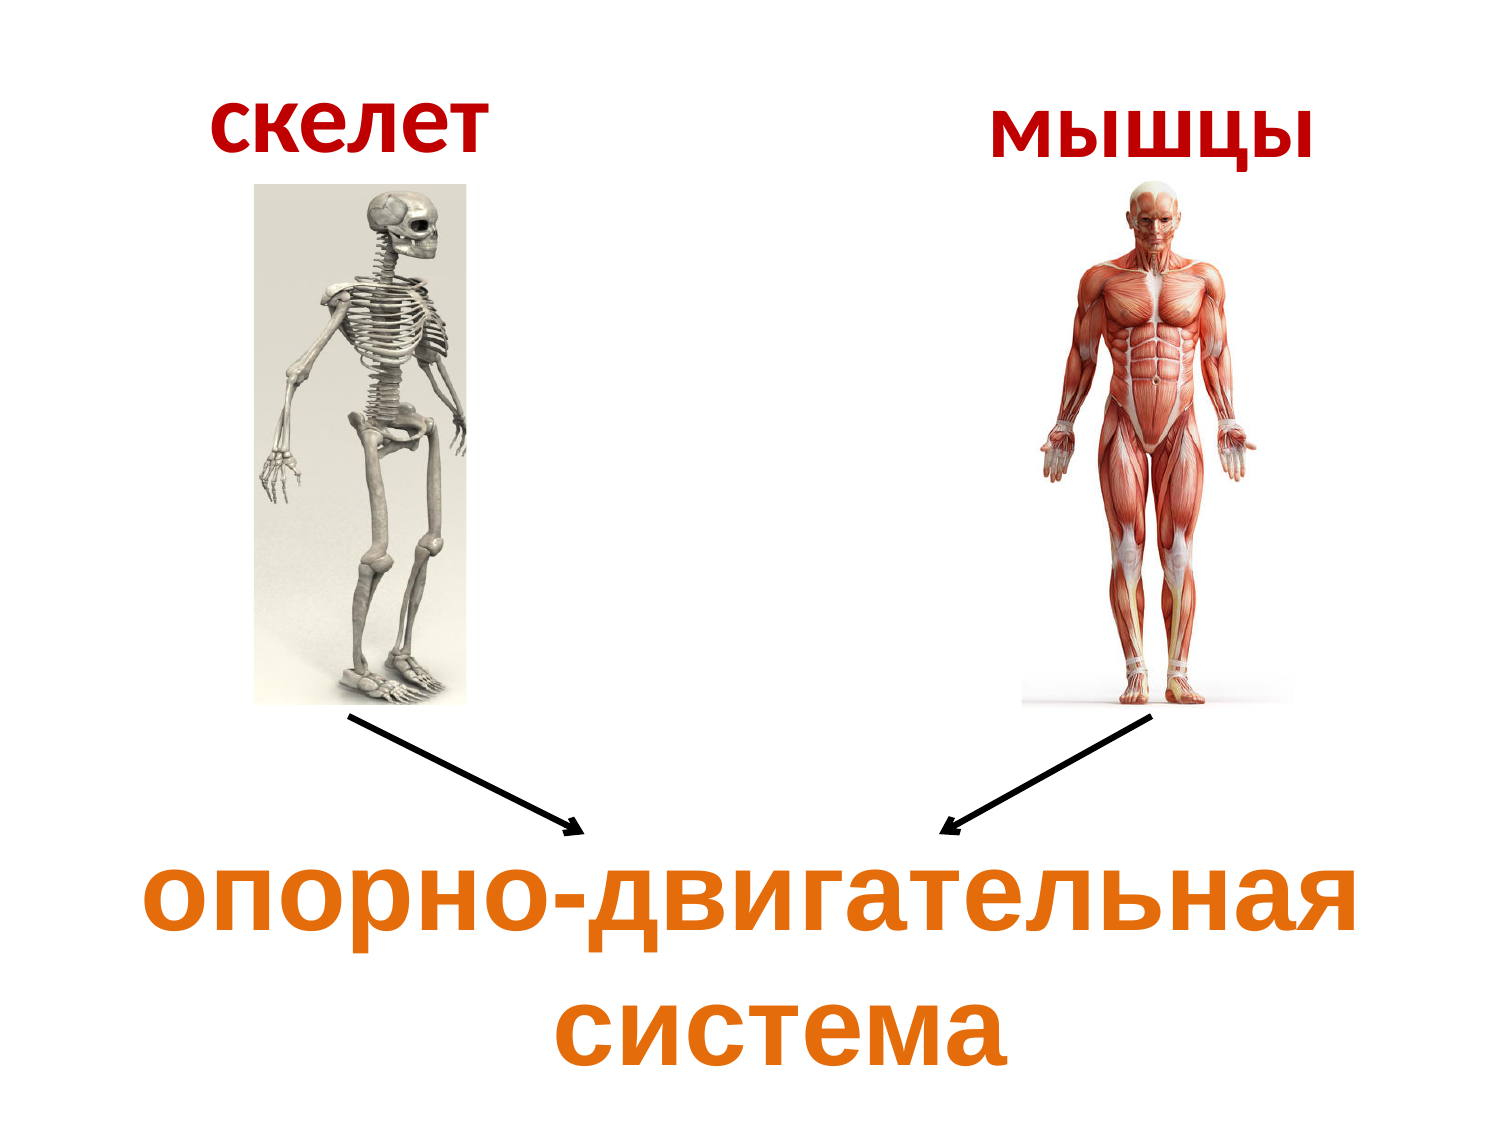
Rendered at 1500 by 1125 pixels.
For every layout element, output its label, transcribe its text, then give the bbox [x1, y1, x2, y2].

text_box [938, 715, 1152, 835]
list опорно-двигательная система [76, 810, 1427, 1071]
picture [253, 184, 467, 705]
picture [1021, 172, 1294, 717]
title скелет [76, 42, 622, 183]
text_box мышцы [879, 54, 1425, 185]
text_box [348, 715, 585, 835]
